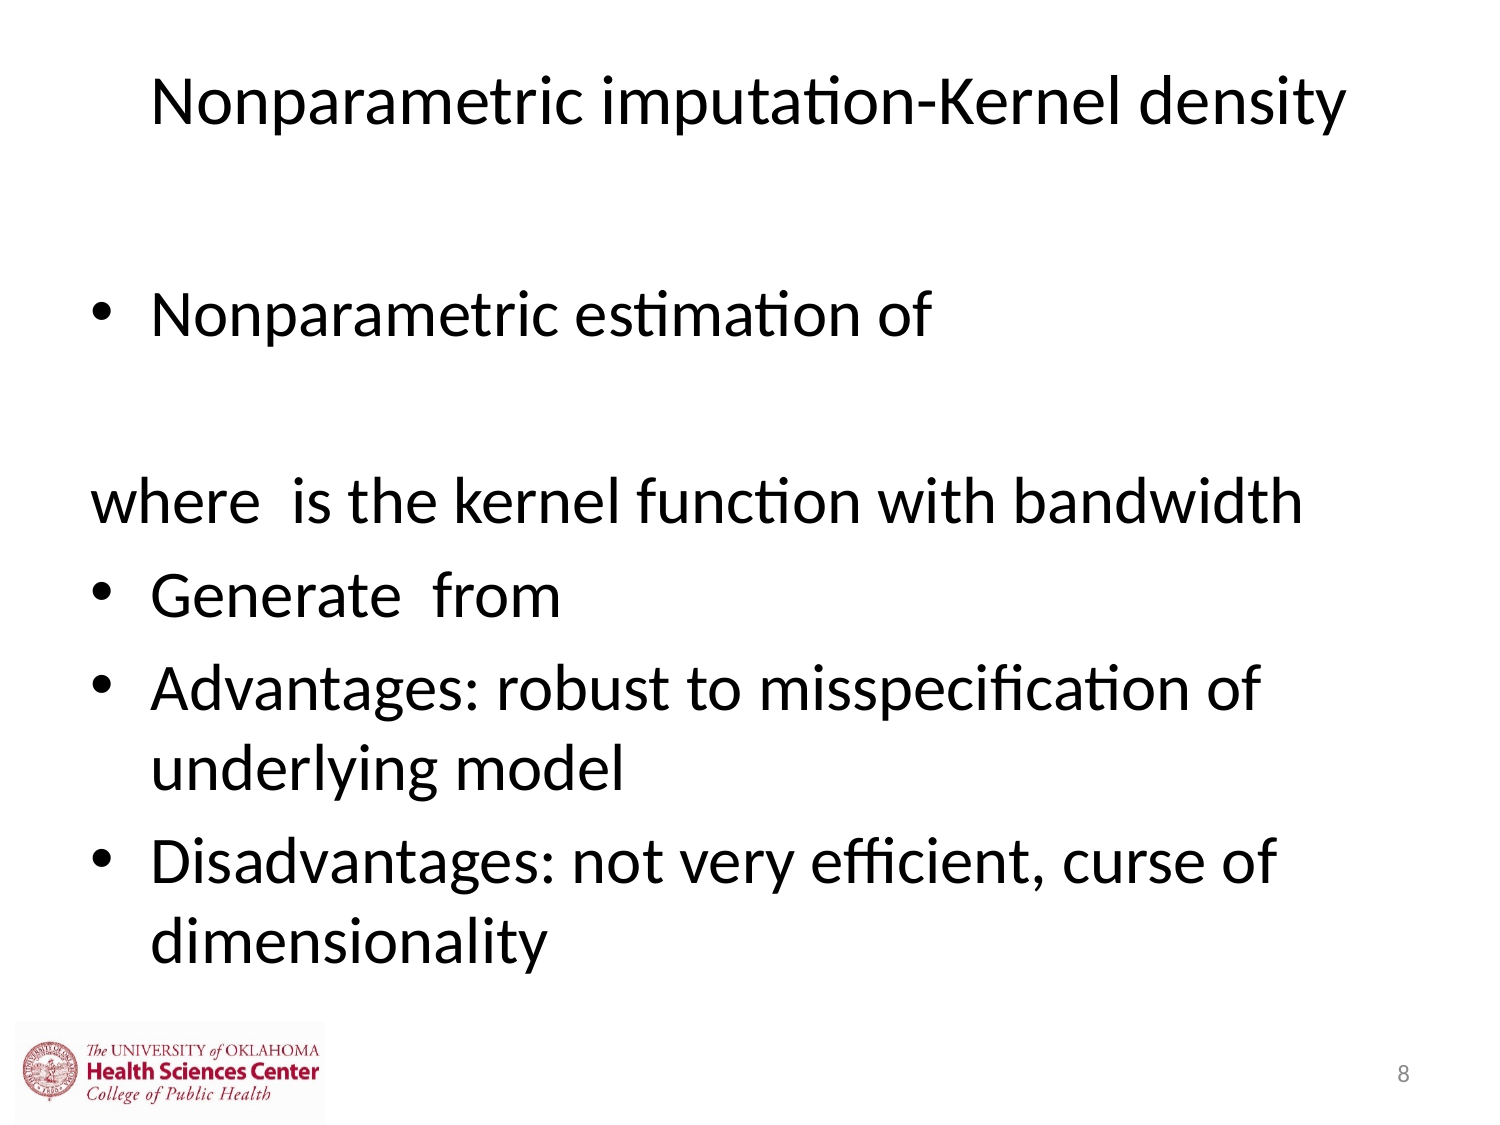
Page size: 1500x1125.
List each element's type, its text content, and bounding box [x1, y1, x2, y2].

slide_number 8 [1074, 1042, 1425, 1103]
title Nonparametric imputation-Kernel density [75, 45, 1425, 233]
picture [15, 1022, 325, 1125]
